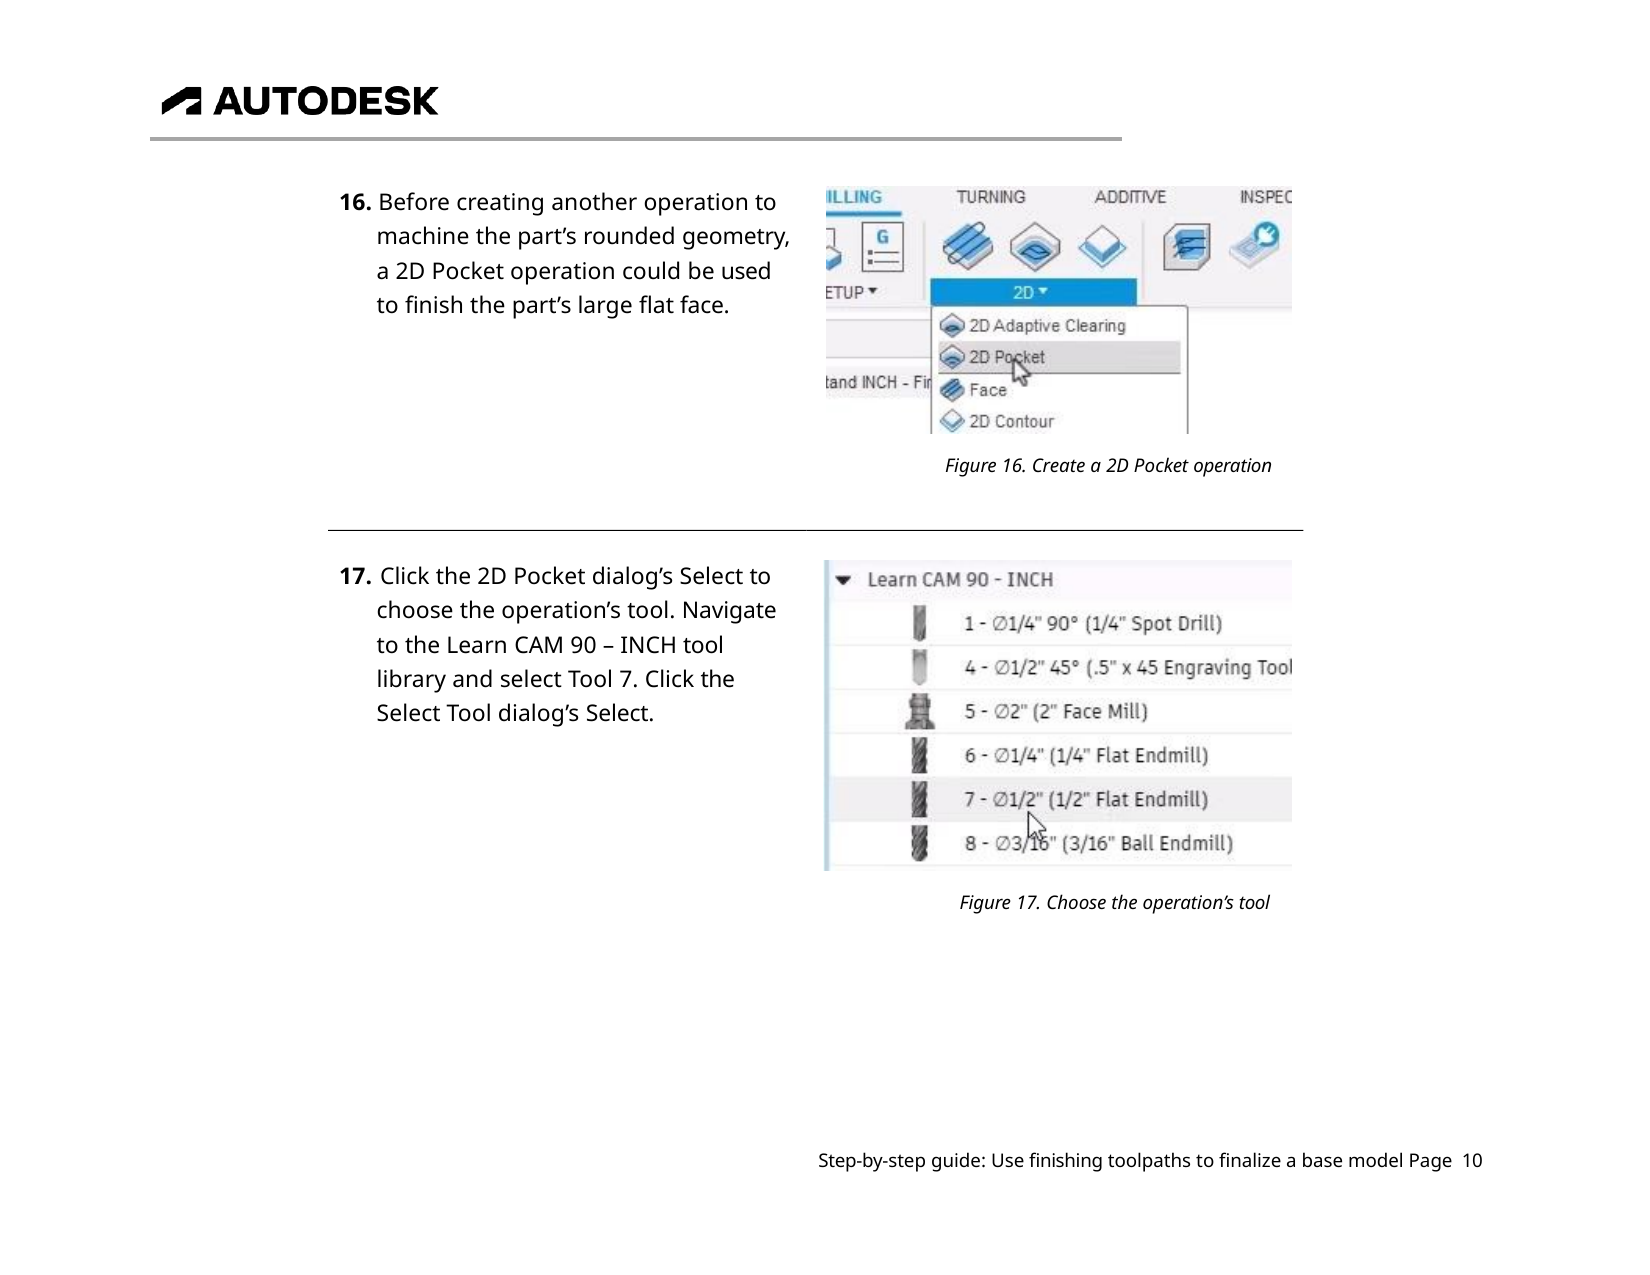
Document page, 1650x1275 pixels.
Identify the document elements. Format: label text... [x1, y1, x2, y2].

picture [825, 186, 1292, 434]
slide_number Step-by-step guide: Use finishing toolpaths to finalize a base model Page 20 [816, 1145, 1509, 1275]
text_box Figure 16. Create a 2D Pocket operation [943, 451, 1294, 477]
text_box 17. Click the 2D Pocket dialog’s Select to choose the operation’s tool. Navigate to the Learn CAM 90 – INCH tool library and select Tool 7. Click the Select Tool dialog’s Select. [337, 552, 783, 727]
text_box Figure 17. Choose the operation’s tool [957, 888, 1294, 913]
picture [161, 86, 439, 115]
picture [822, 560, 1292, 871]
text_box 16. Before creating another operation to machine the part’s rounded geometry, a 2D Pocket operation could be used to finish the part’s large flat face. [337, 178, 792, 318]
